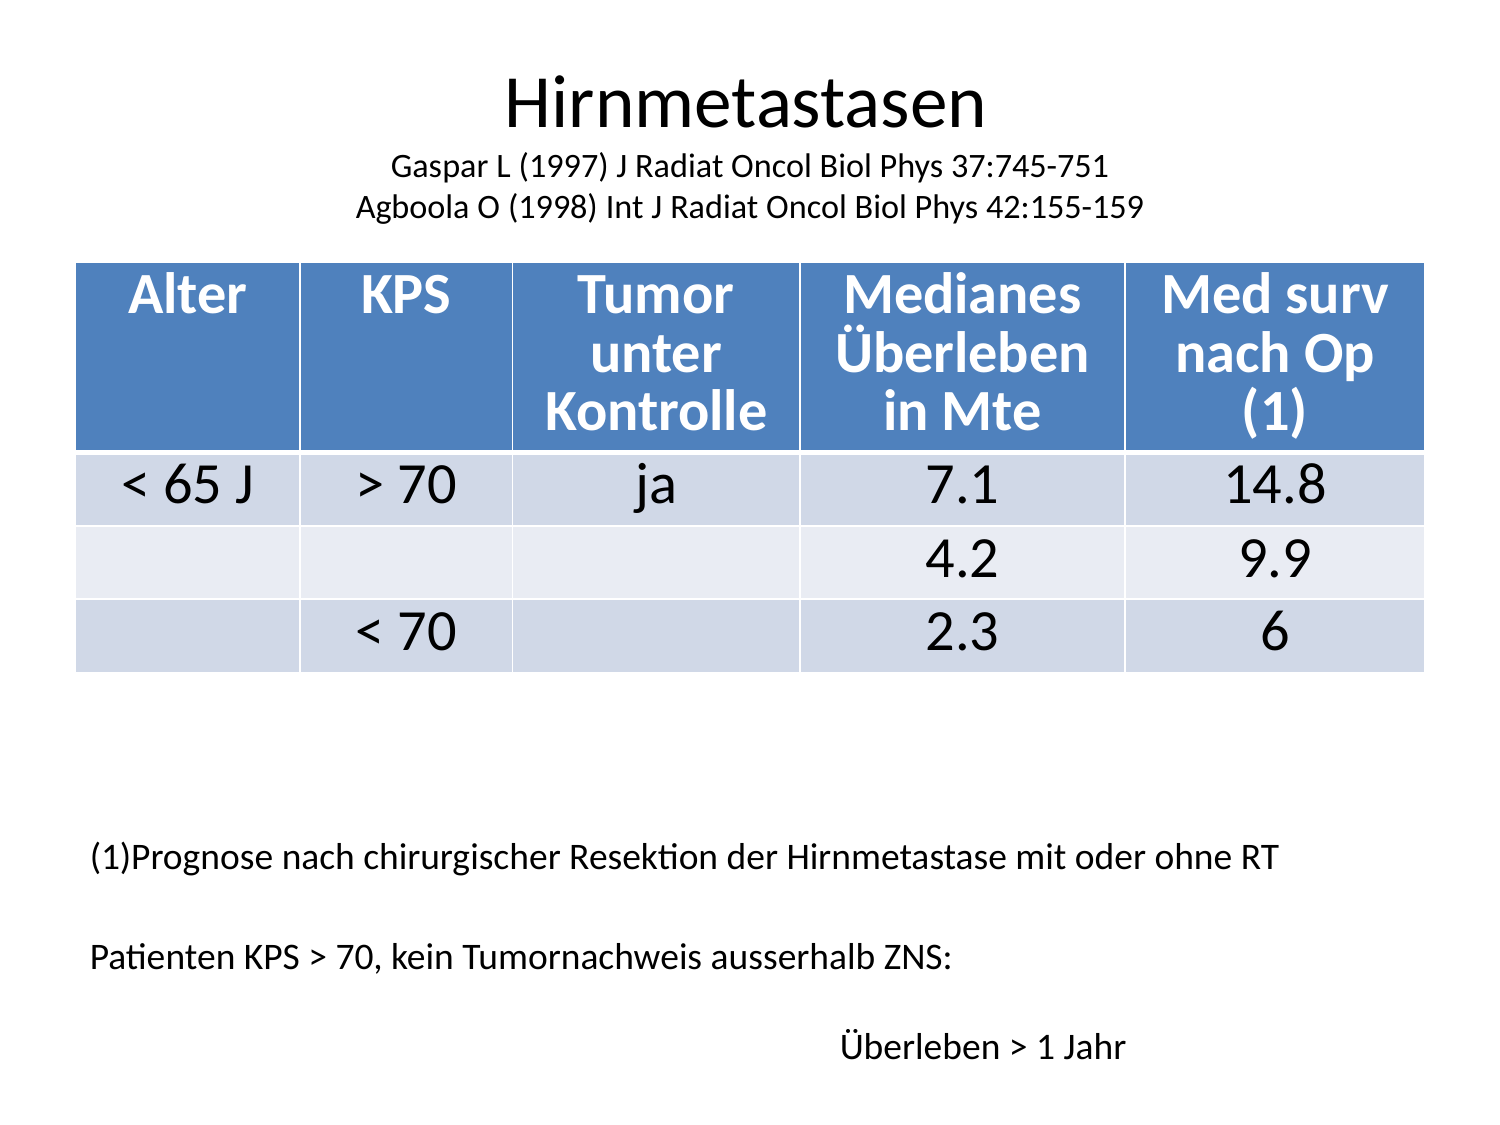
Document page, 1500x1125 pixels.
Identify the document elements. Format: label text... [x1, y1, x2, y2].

table_cell < 65 J [76, 455, 299, 525]
table_header Alter [76, 263, 299, 450]
table_cell [76, 527, 299, 598]
table_cell 6 [1126, 600, 1424, 672]
table_cell > 70 [301, 455, 512, 525]
table_cell [513, 600, 799, 672]
table_cell 4.2 [801, 527, 1124, 598]
table_header KPS [301, 263, 512, 450]
table_header Tumor unter Kontrolle [513, 263, 799, 450]
table_cell [76, 600, 299, 672]
table_cell ja [513, 455, 799, 525]
title Hirnmetastasen Gaspar L (1997) J Radiat Oncol Biol Phys 37:745-751 Agboola O (1998) Int J Radiat Oncol Biol Phys 42:155-159 [75, 45, 1425, 233]
text_box (1)Prognose nach chirurgischer Resektion der Hirnmetastase mit oder ohne RT [74, 824, 1425, 885]
text_box Patienten KPS > 70, kein Tumornachweis ausserhalb ZNS: Überleben > 1 Jahr [74, 924, 1425, 1075]
table_cell < 70 [301, 600, 512, 672]
table_cell [301, 527, 512, 598]
table_header Med surv nach Op (1) [1126, 263, 1424, 450]
table_cell 7.1 [801, 455, 1124, 525]
table_cell [513, 527, 799, 598]
table_cell 14.8 [1126, 455, 1424, 525]
table_cell 2.3 [801, 600, 1124, 672]
table_header Medianes Überleben in Mte [801, 263, 1124, 450]
table_cell 9.9 [1126, 527, 1424, 598]
